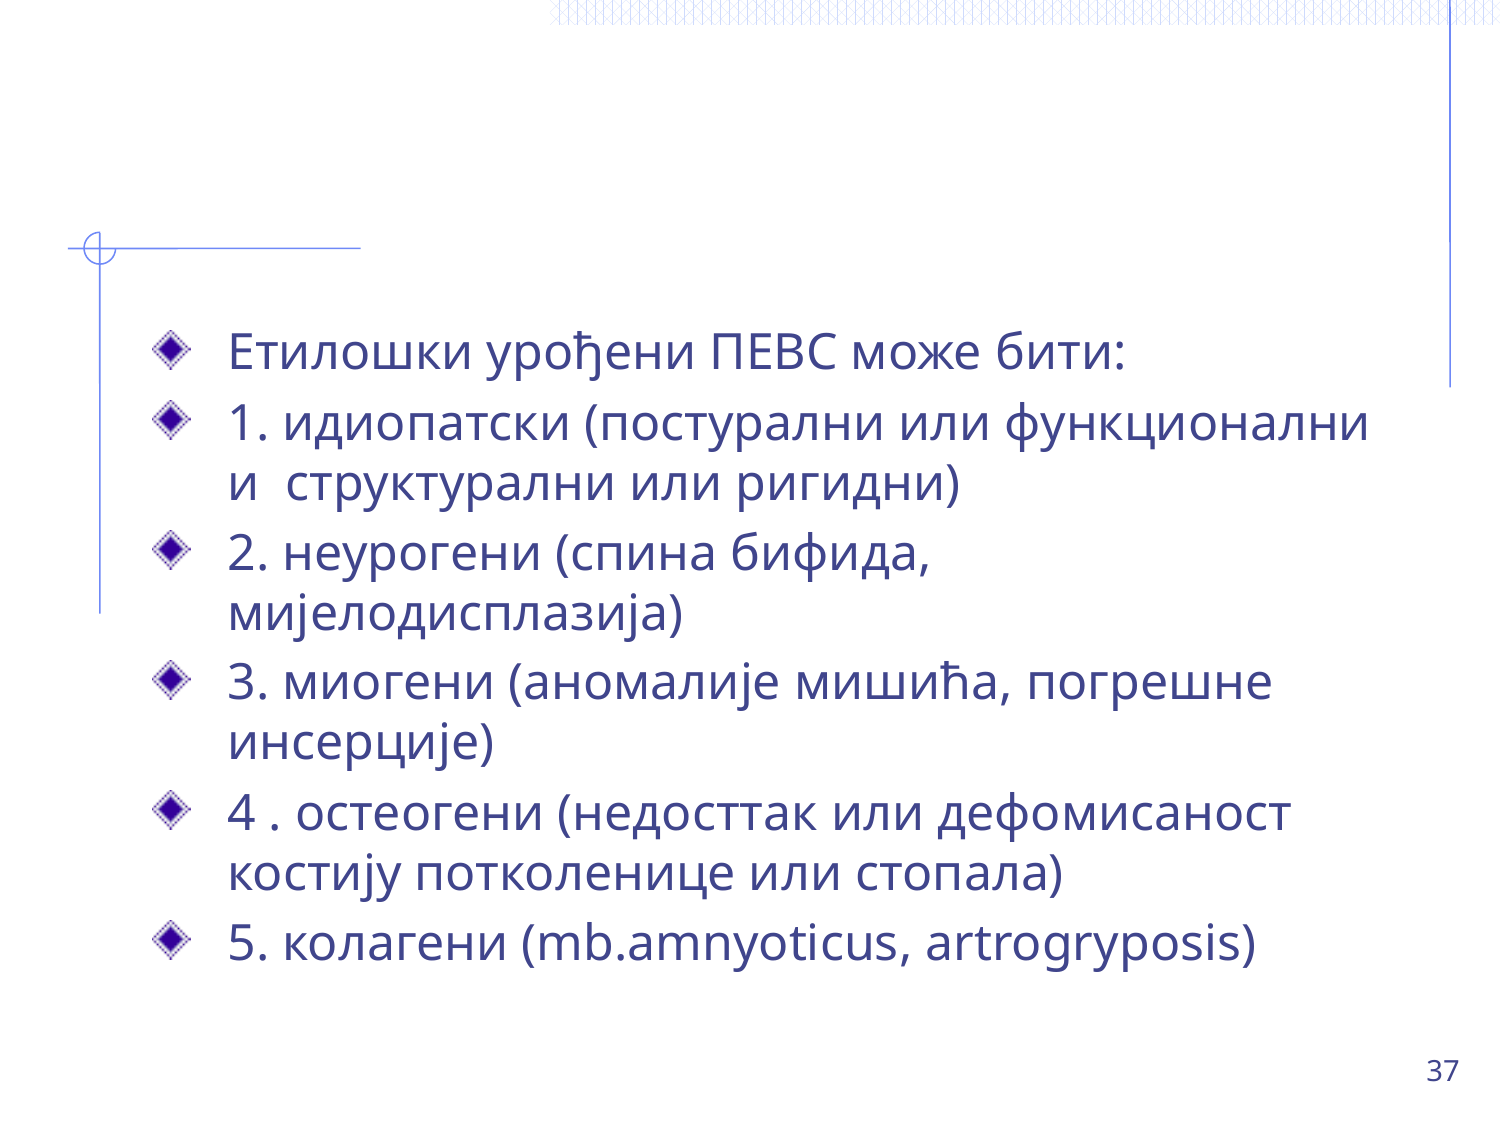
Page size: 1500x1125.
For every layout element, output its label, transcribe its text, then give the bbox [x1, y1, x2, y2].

picture [152, 790, 191, 830]
picture [152, 330, 191, 370]
picture [152, 530, 191, 570]
list Етилошки урођени ПЕВС може бити: 1. идиопатски (постурални или функционални и структурални или ригидни) 2. неурогени (спина бифида, мијелодисплазија) 3. миогени (аномалије мишића, погрешне инсерције) 4 . остеогени (недосттак или дефомисаност костију потколенице или стопала) 5. колагени (mb.amnyoticus, artrogryposis) [137, 312, 1413, 988]
picture [152, 400, 191, 440]
slide_number 37 [1162, 1025, 1475, 1100]
picture [152, 920, 191, 960]
picture [152, 660, 191, 700]
